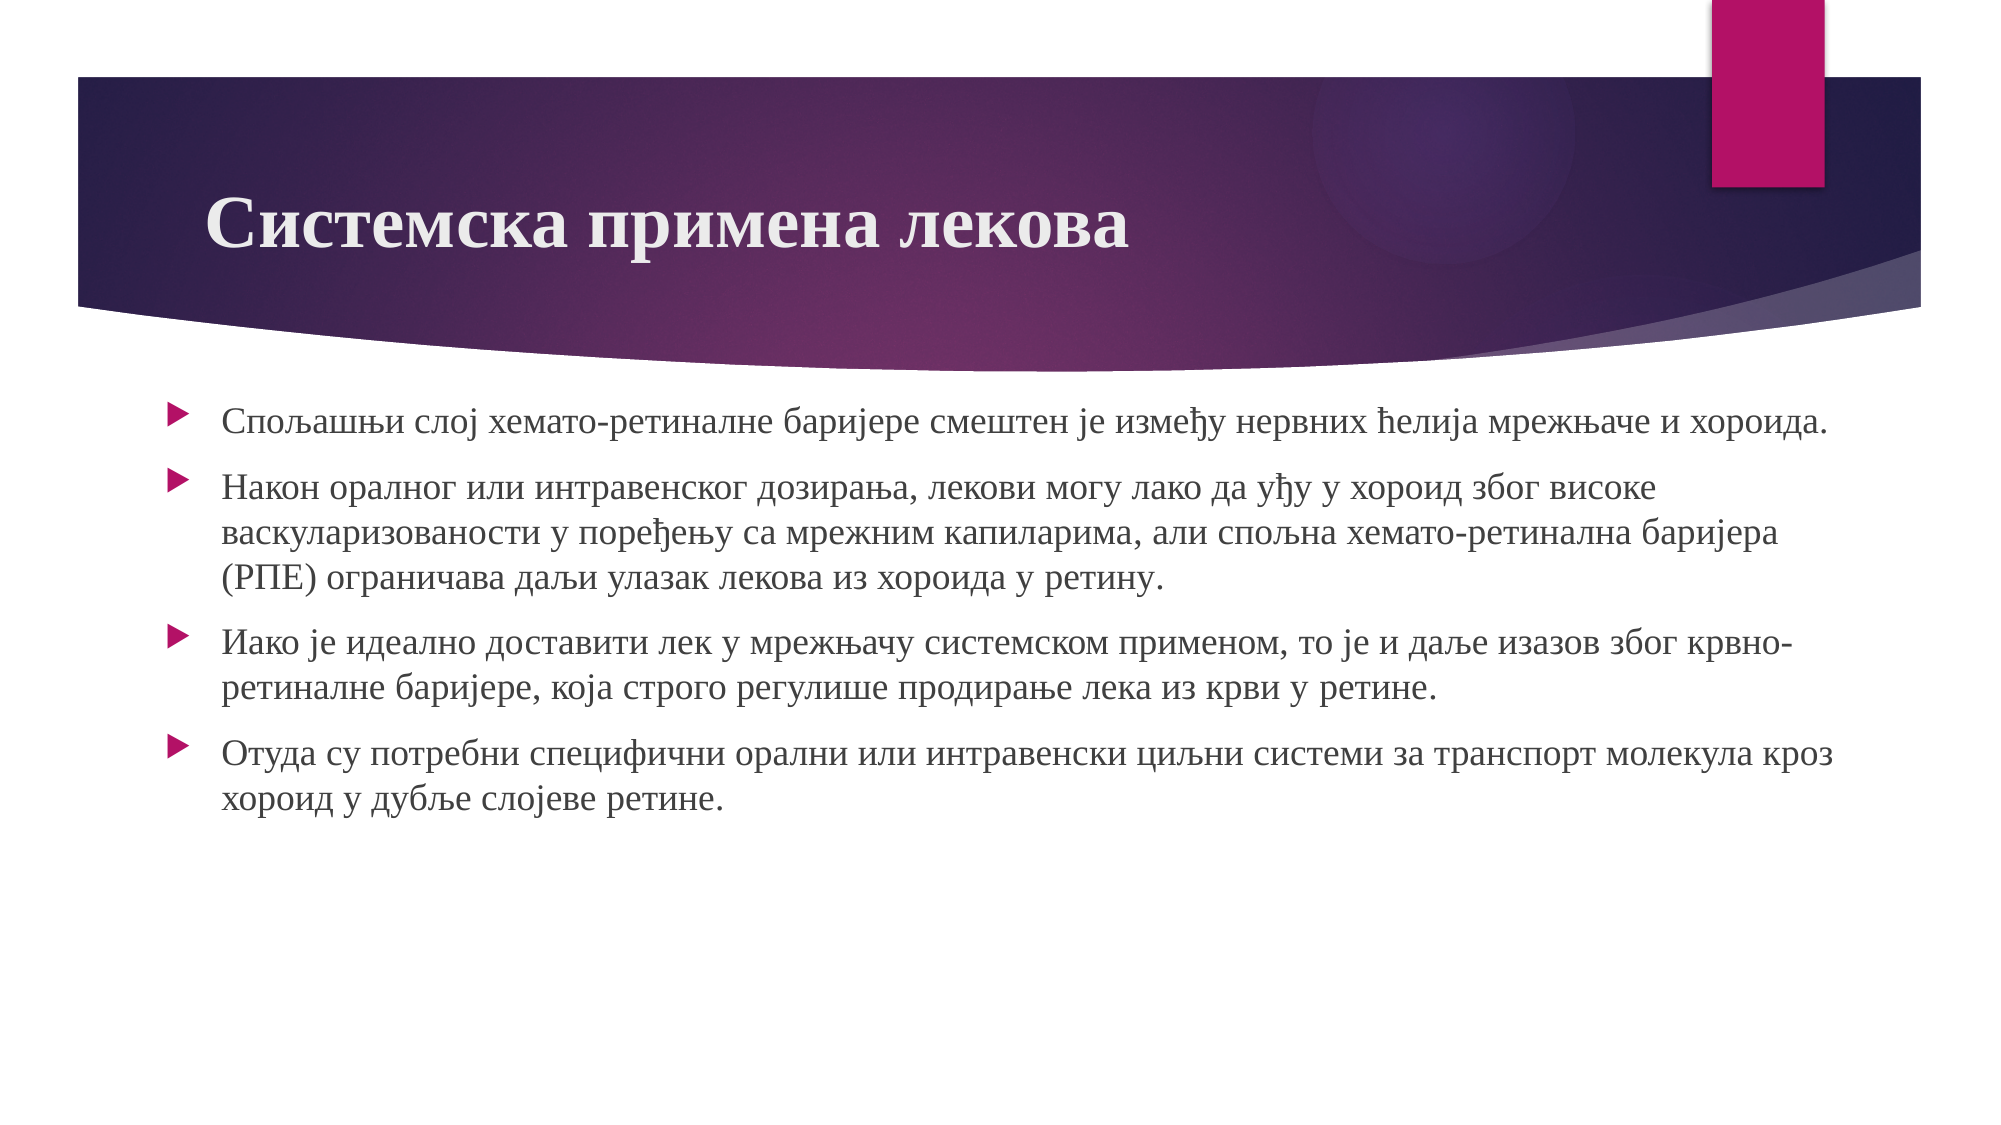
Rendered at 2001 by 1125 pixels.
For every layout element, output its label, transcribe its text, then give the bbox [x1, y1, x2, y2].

title Системска примена лекова [189, 159, 1627, 276]
list Спољашњи слој хемато-ретиналне баријере смештен је између нервних ћелија мрежњаче и хороида. Након оралног или интравенског дозирања, лекови могу лако да уђу у хороид због високе васкуларизованости у поређењу са мрежним капиларима, али спољна хемато-ретинална баријера (РПЕ) ограничава даљи улазак лекова из хороида у ретину. Иако је идеално доставити лек у мрежњачу системском применом, то је и даље изазов због крвно-ретиналне баријере, која строго регулише продирање лека из крви у ретине. Отуда су потребни специфични орални или интравенски циљни системи за транспорт молекула кроз хороид у дубље слојеве ретине. [149, 388, 1850, 950]
